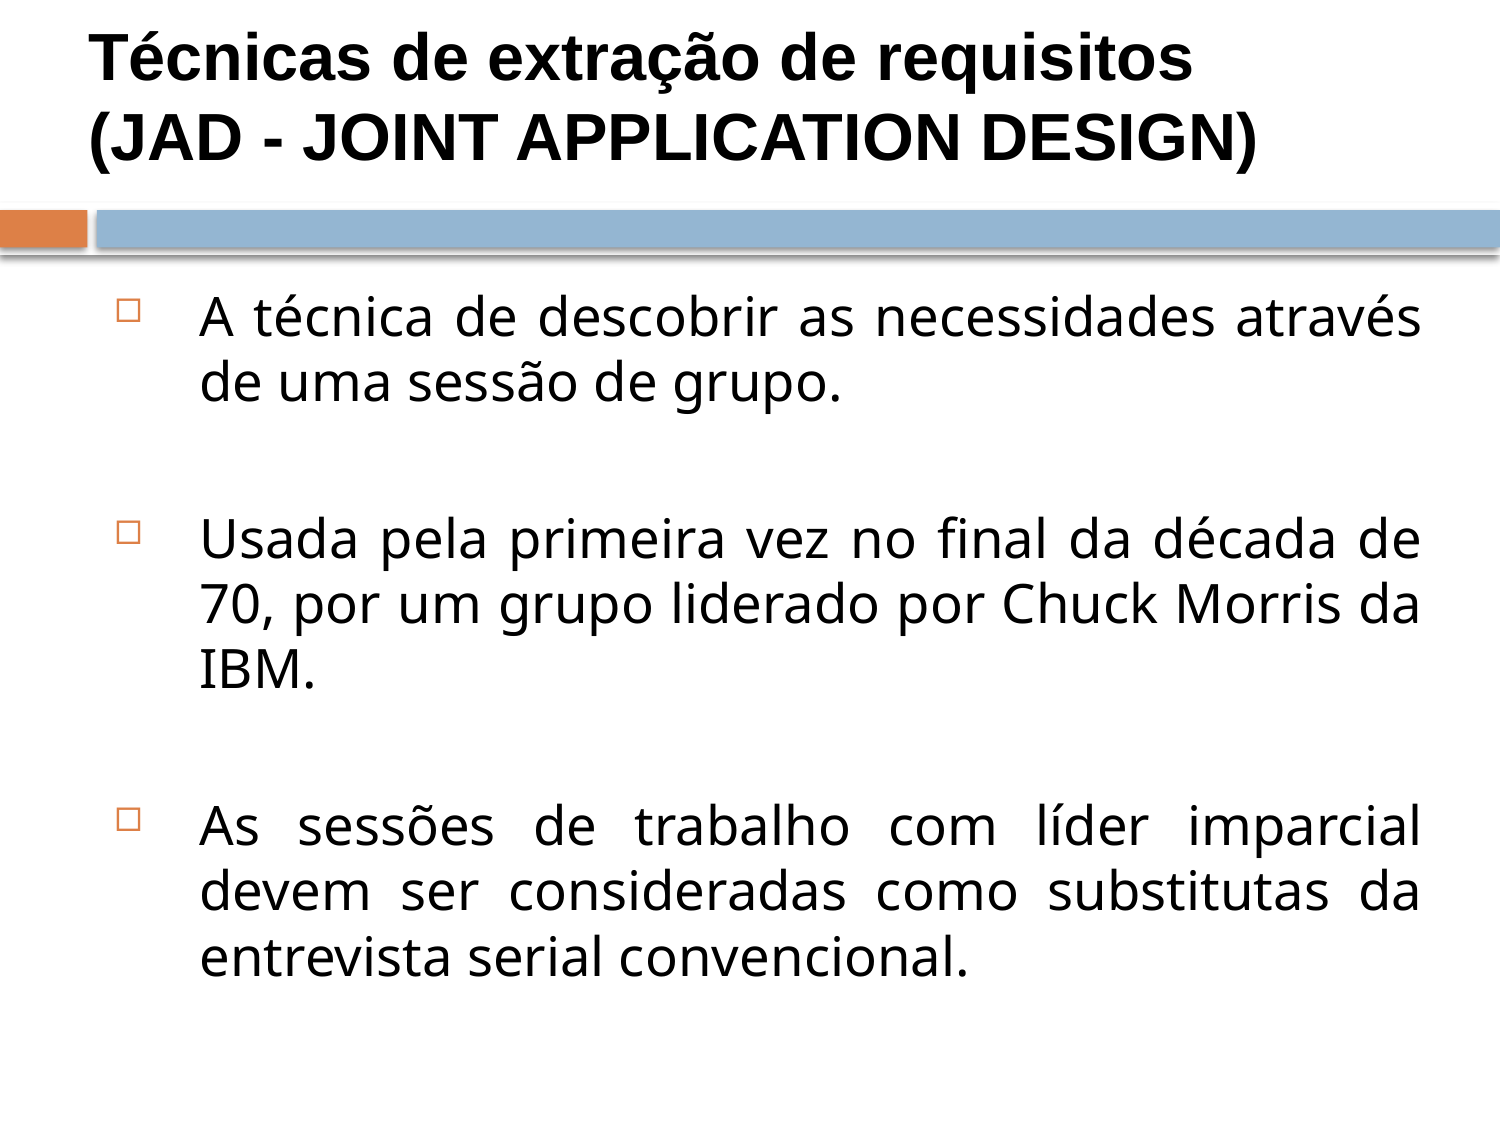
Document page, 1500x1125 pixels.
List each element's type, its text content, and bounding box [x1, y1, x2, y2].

text_box Técnicas de extração de requisitos (JAD - JOINT APPLICATION DESIGN) [73, 54, 1349, 182]
list A técnica de descobrir as necessidades através de uma sessão de grupo. Usada pela primeira vez no final da década de 70, por um grupo liderado por Chuck Morris da IBM. As sessões de trabalho com líder imparcial devem ser consideradas como substitutas da entrevista serial convencional. [99, 275, 1438, 1000]
